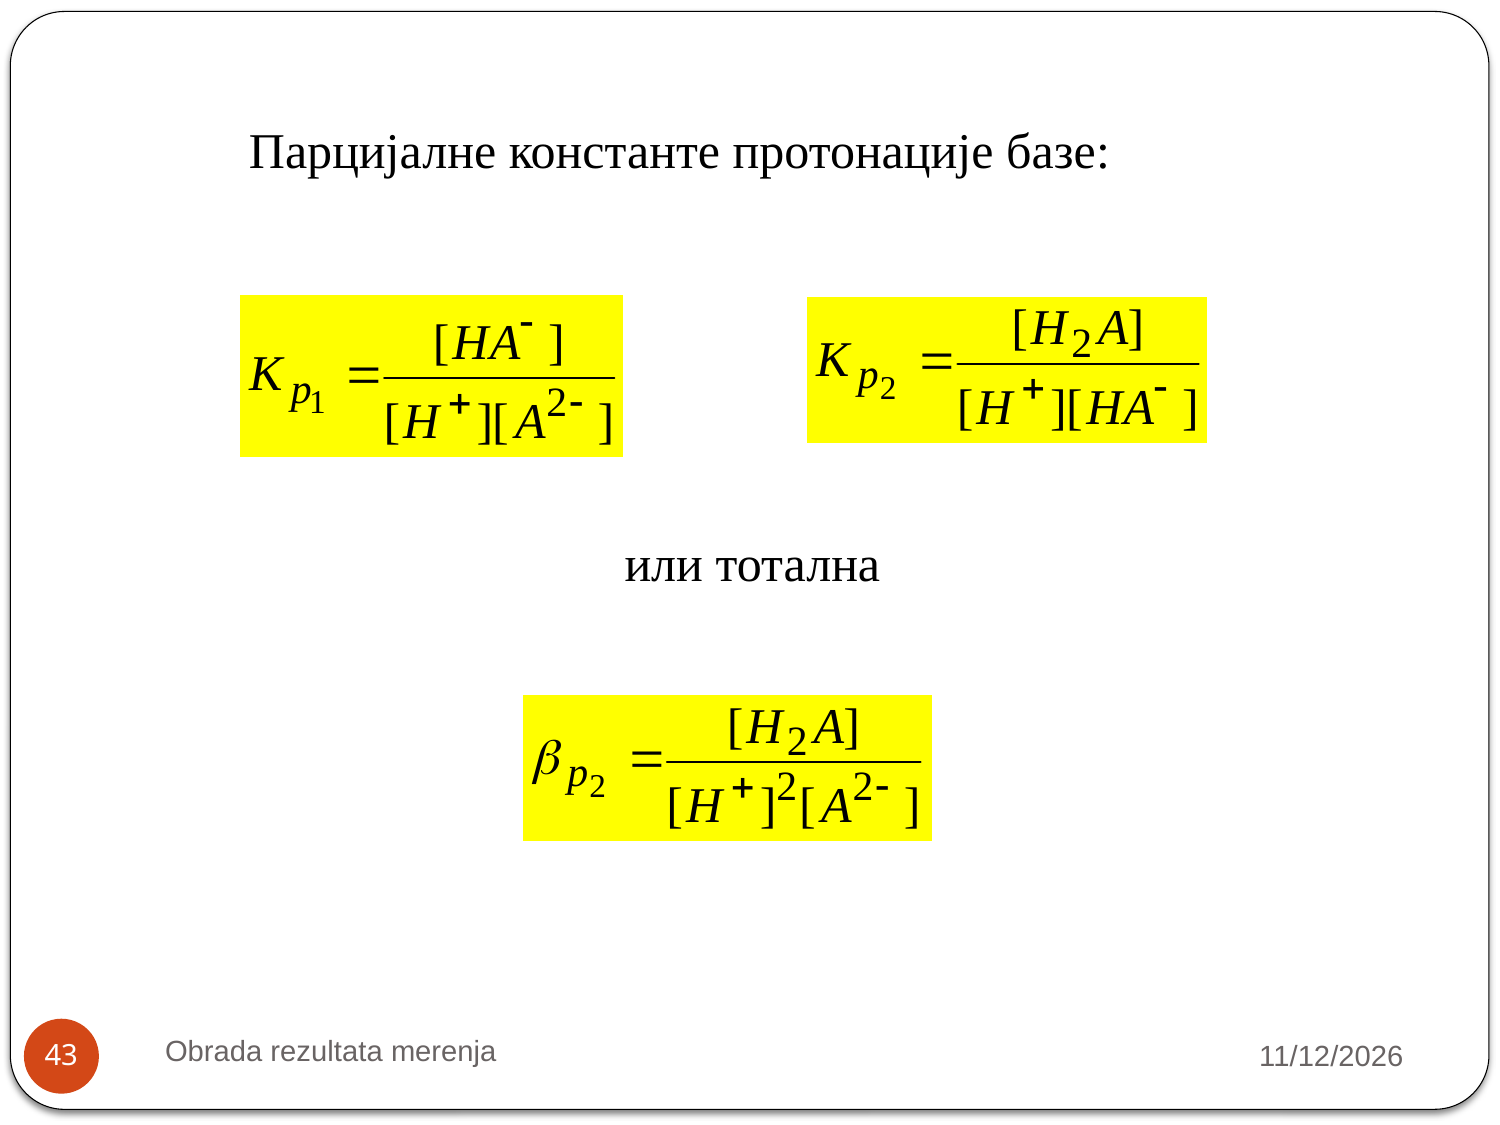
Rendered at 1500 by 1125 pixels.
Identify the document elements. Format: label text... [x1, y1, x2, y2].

footer Obrada rezultata merenja [150, 1012, 800, 1088]
text_box Парцијалне константе протонације базе: [234, 110, 1130, 186]
slide_number 43 [23, 1018, 99, 1094]
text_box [239, 294, 624, 458]
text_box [806, 296, 1208, 444]
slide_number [1012, 1015, 1419, 1094]
text_box или тотална [609, 524, 901, 599]
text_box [523, 695, 932, 842]
